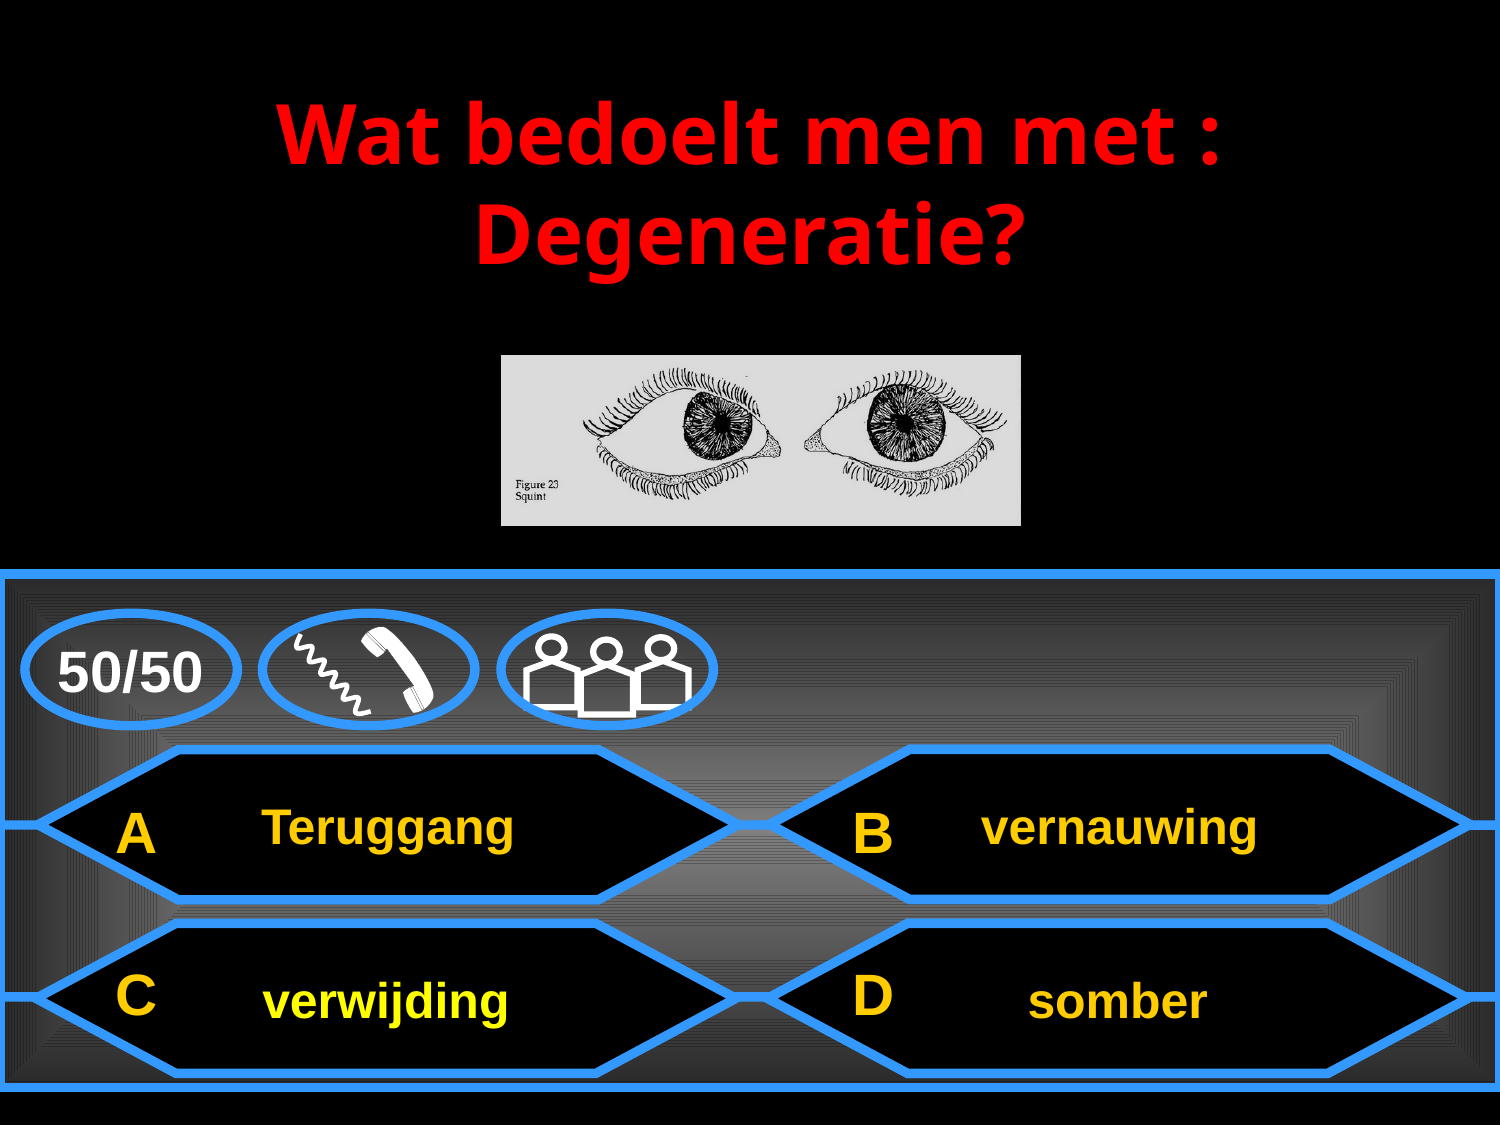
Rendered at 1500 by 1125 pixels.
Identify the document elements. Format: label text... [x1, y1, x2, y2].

title Wat bedoelt men met : Degeneratie? [112, 87, 1388, 275]
picture [500, 355, 1021, 526]
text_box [0, 574, 1500, 1088]
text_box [526, 636, 689, 715]
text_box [324, 624, 435, 730]
